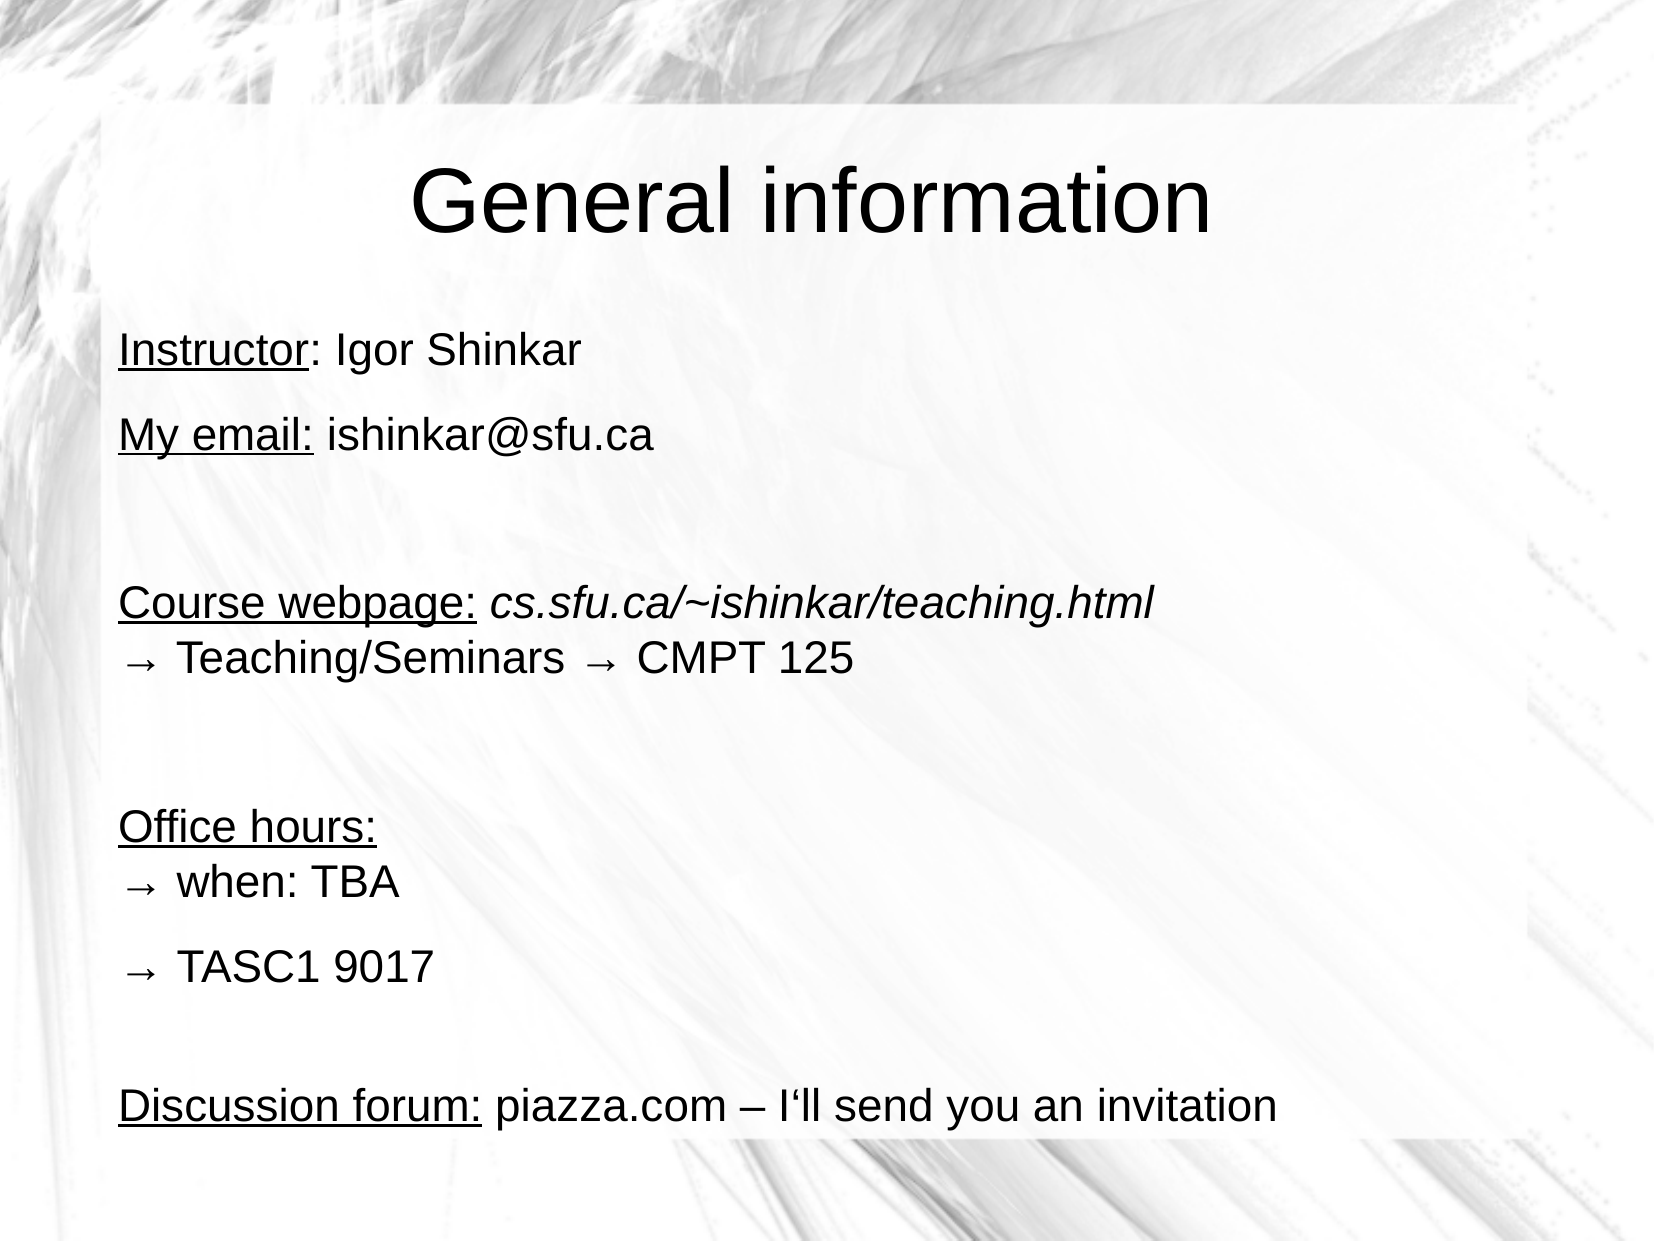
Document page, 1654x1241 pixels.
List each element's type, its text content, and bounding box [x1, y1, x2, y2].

list Instructor: Igor Shinkar My email: ishinkar@sfu.ca Course webpage: cs.sfu.ca/~ishinkar/teaching.html → Teaching/Seminars → CMPT 125 Office hours: → when: TBA → TASC1 9017 Discussion forum: piazza.com – I‘ll send you an invitation [118, 319, 1571, 1149]
title General information [118, 112, 1506, 281]
picture [0, 0, 1654, 1241]
